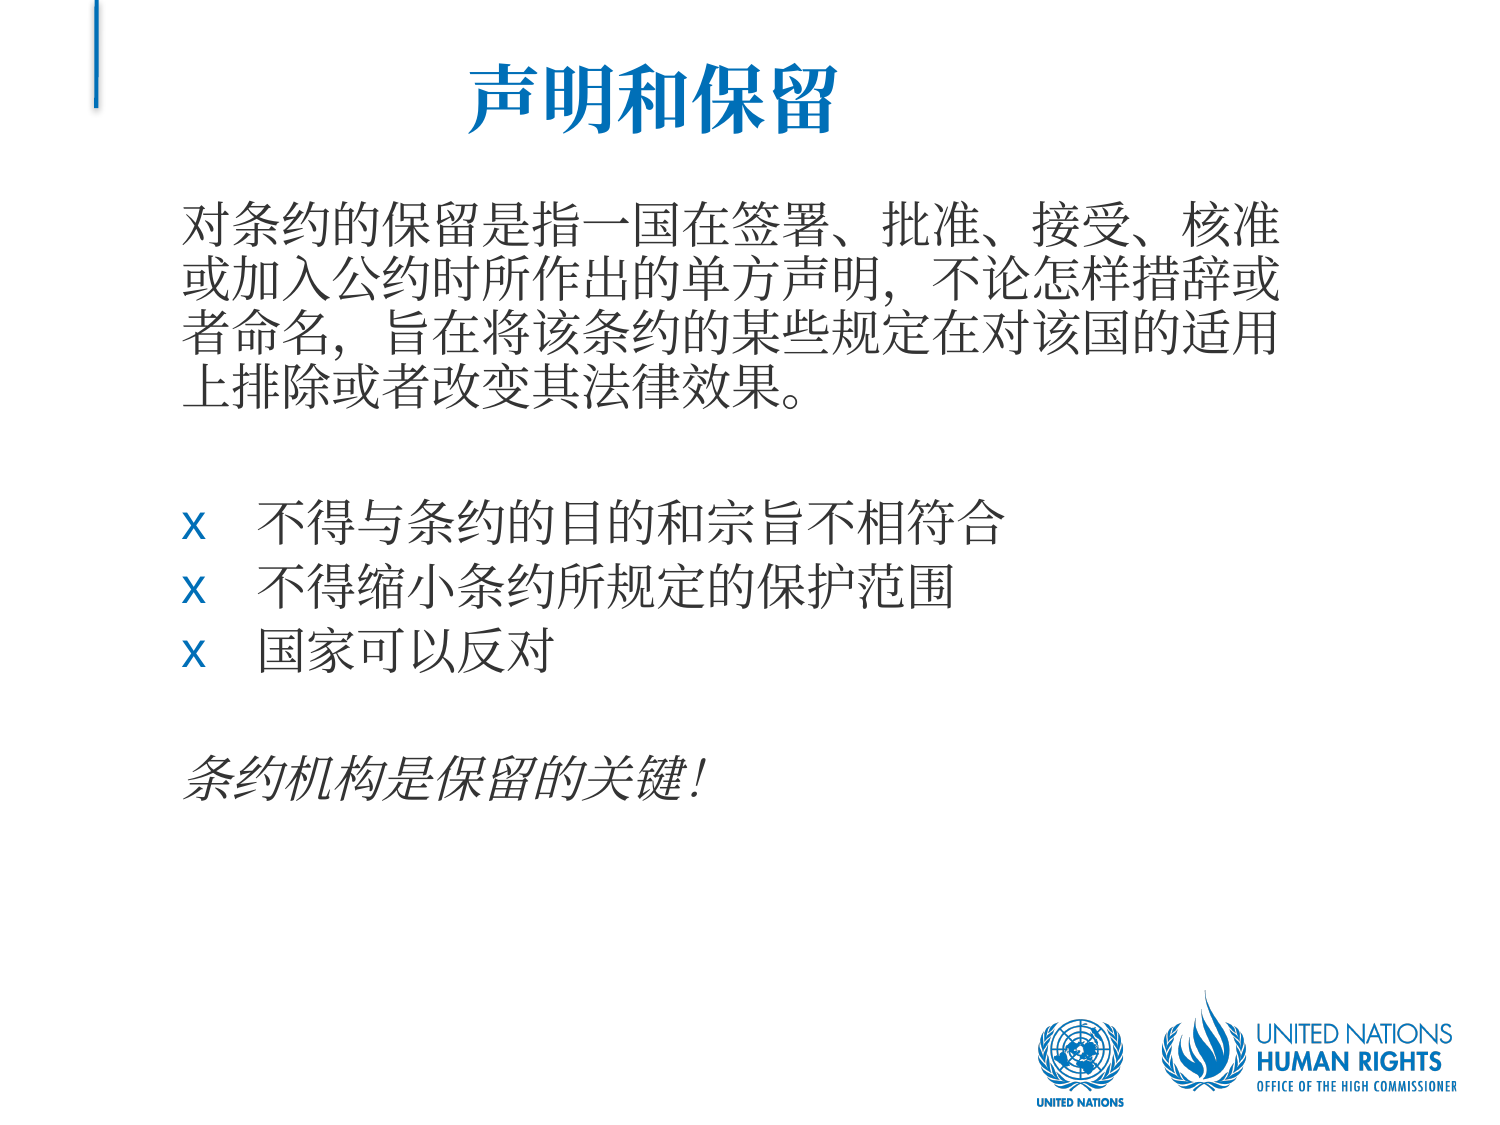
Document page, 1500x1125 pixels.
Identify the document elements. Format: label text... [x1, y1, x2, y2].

picture [1037, 990, 1457, 1107]
text_box 对条约的保留是指一国在签署、批准、接受、核准或加入公约时所作出的单方声明，不论怎样措辞或者命名，旨在将该条约的某些规定在对该国的适用上排除或者改变其法律效果。 不得与条约的目的和宗旨不相符合 不得缩小条约所规定的保护范围 国家可以反对 条约机构是保留的关键！ [166, 193, 1325, 981]
title 声明和保留 [32, 45, 1500, 224]
